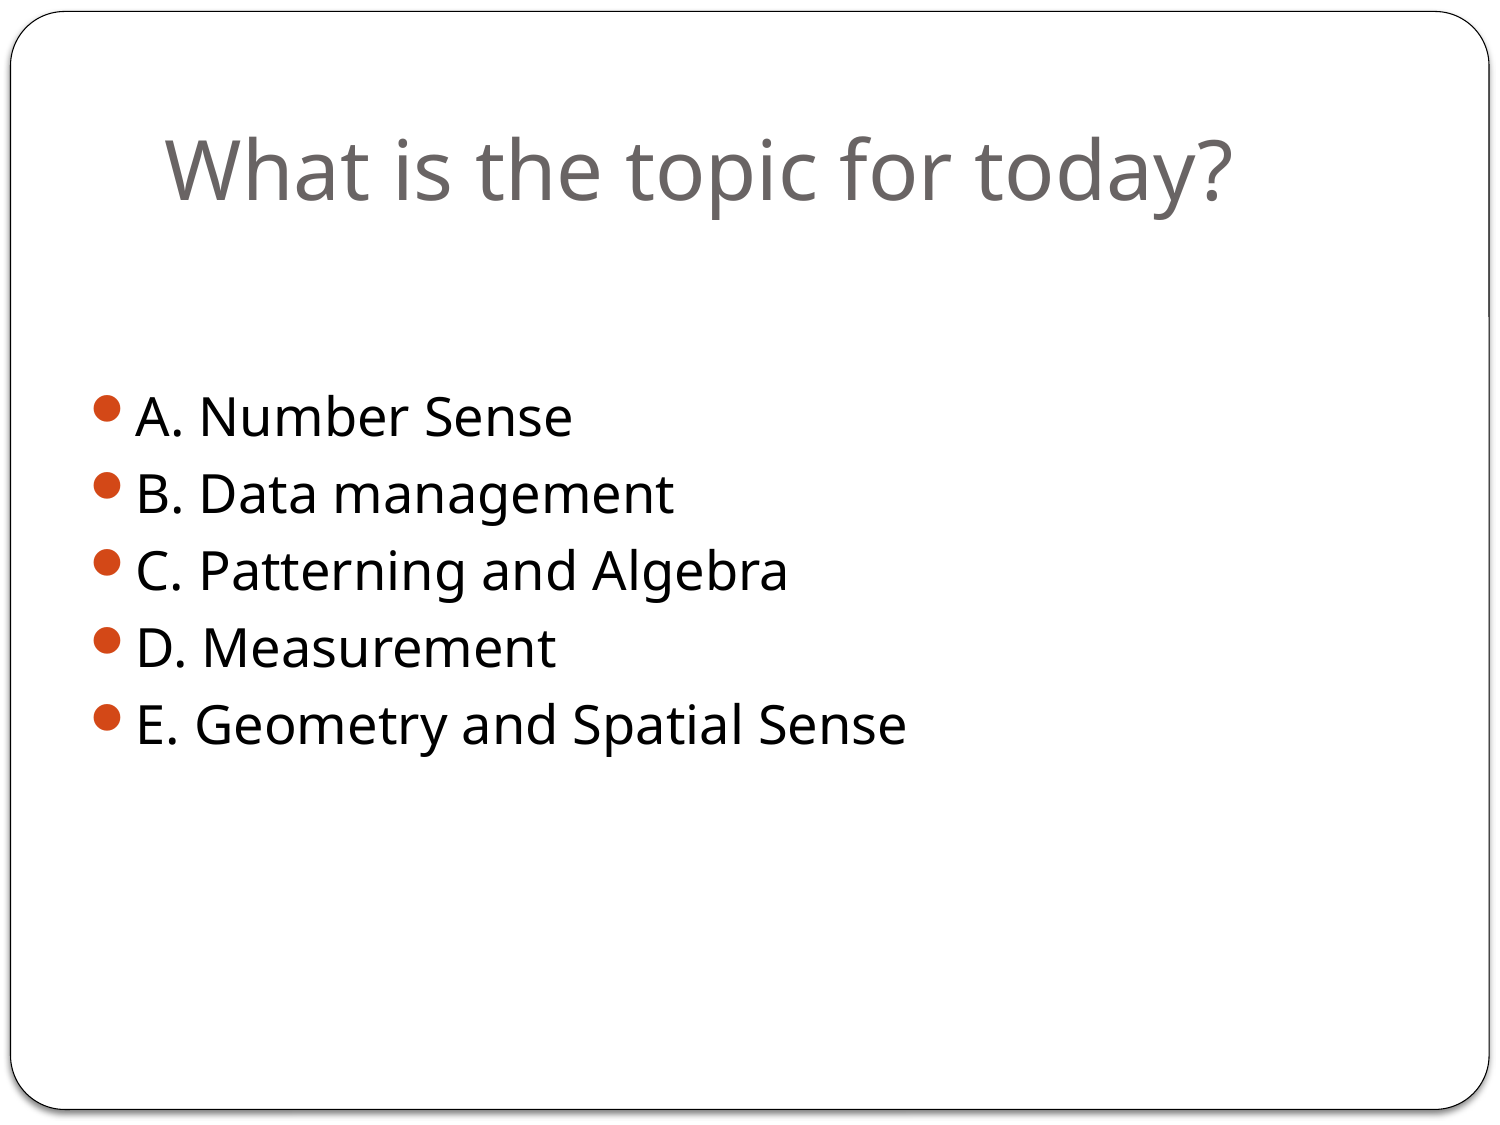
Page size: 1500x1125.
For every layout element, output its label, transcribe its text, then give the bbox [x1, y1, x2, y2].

list A. Number Sense B. Data management C. Patterning and Algebra D. Measurement E. Geometry and Spatial Sense [75, 375, 1425, 1095]
title What is the topic for today? [150, 45, 1425, 233]
